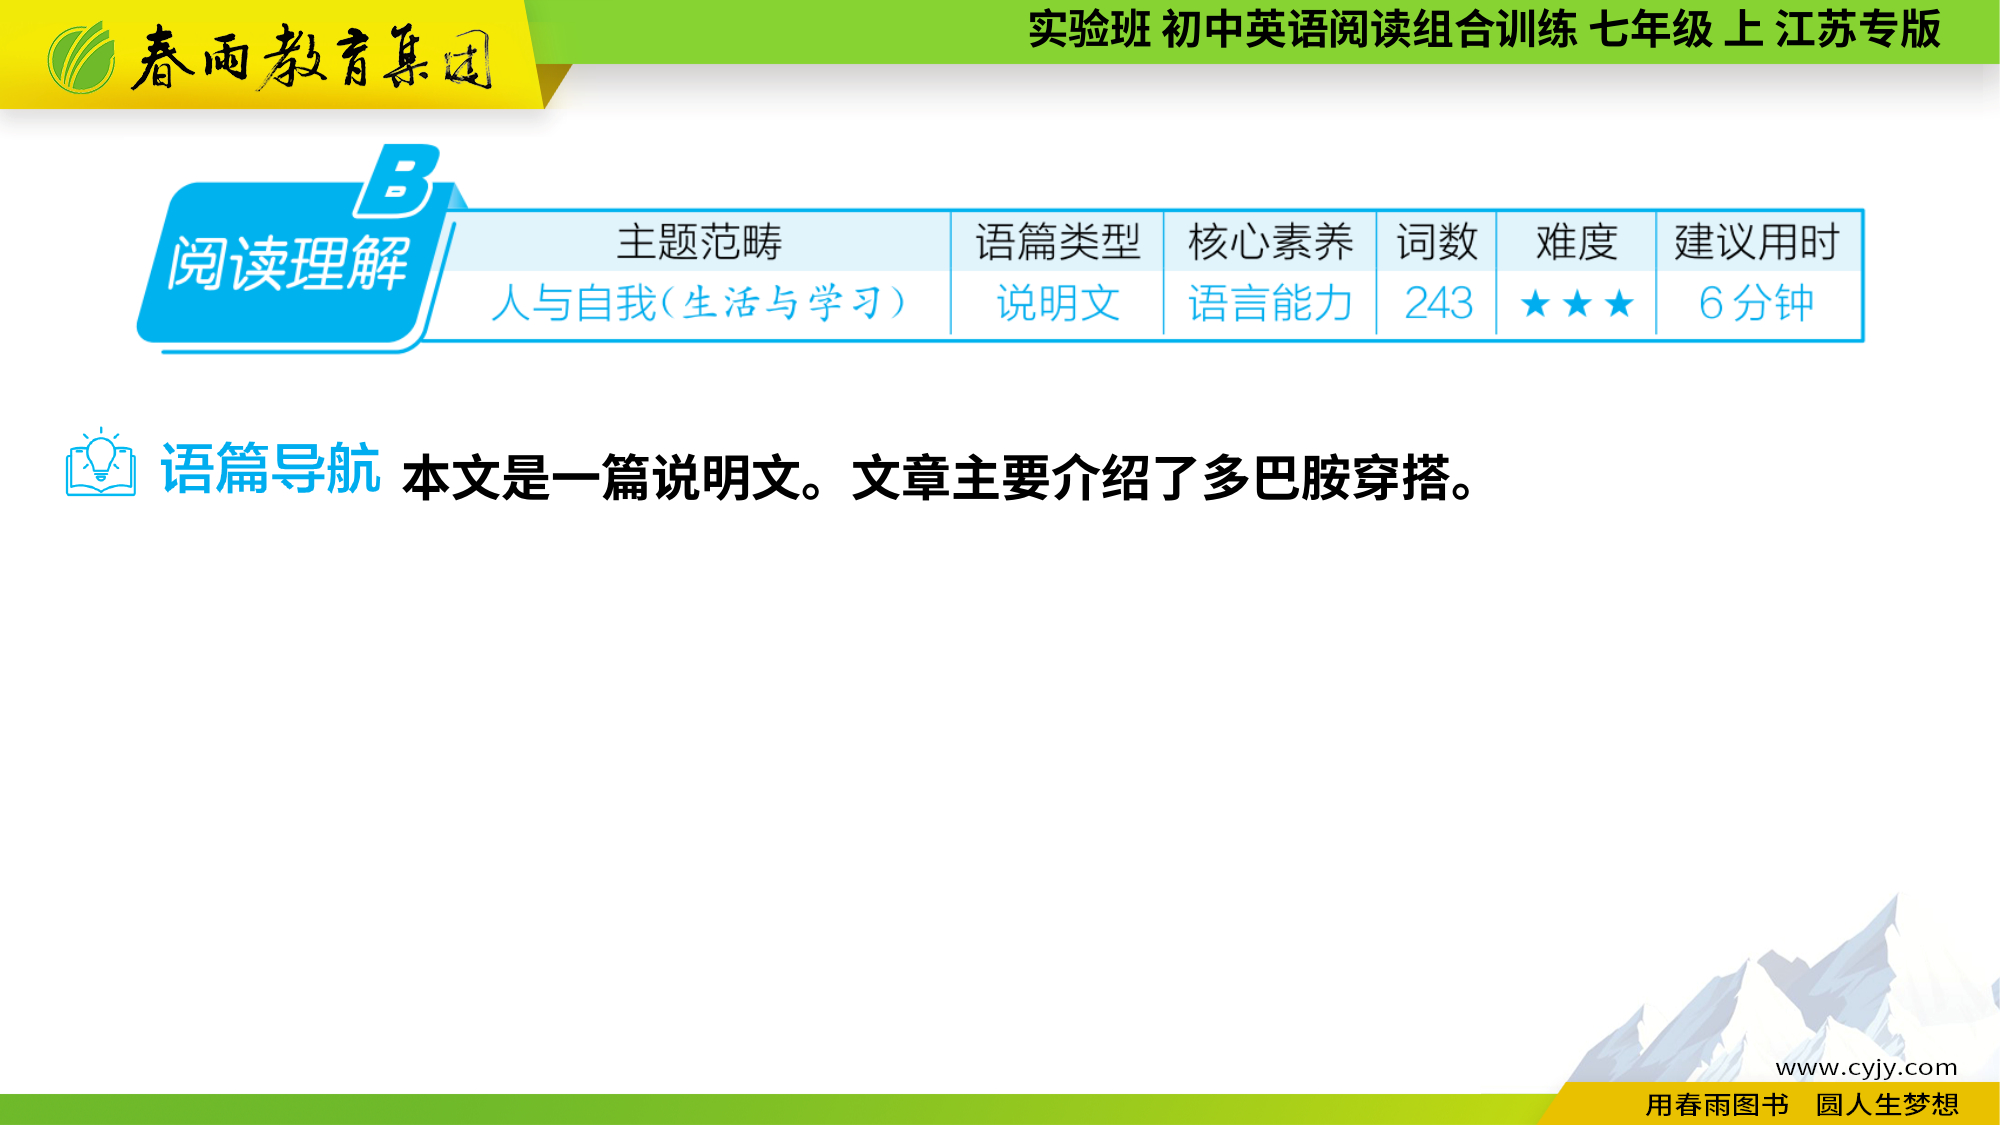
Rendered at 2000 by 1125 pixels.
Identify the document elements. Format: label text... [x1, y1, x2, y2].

list 本文是一篇说明文。文章主要介绍了多巴胺穿搭。 [59, 408, 1944, 504]
picture [0, 0, 2000, 1125]
